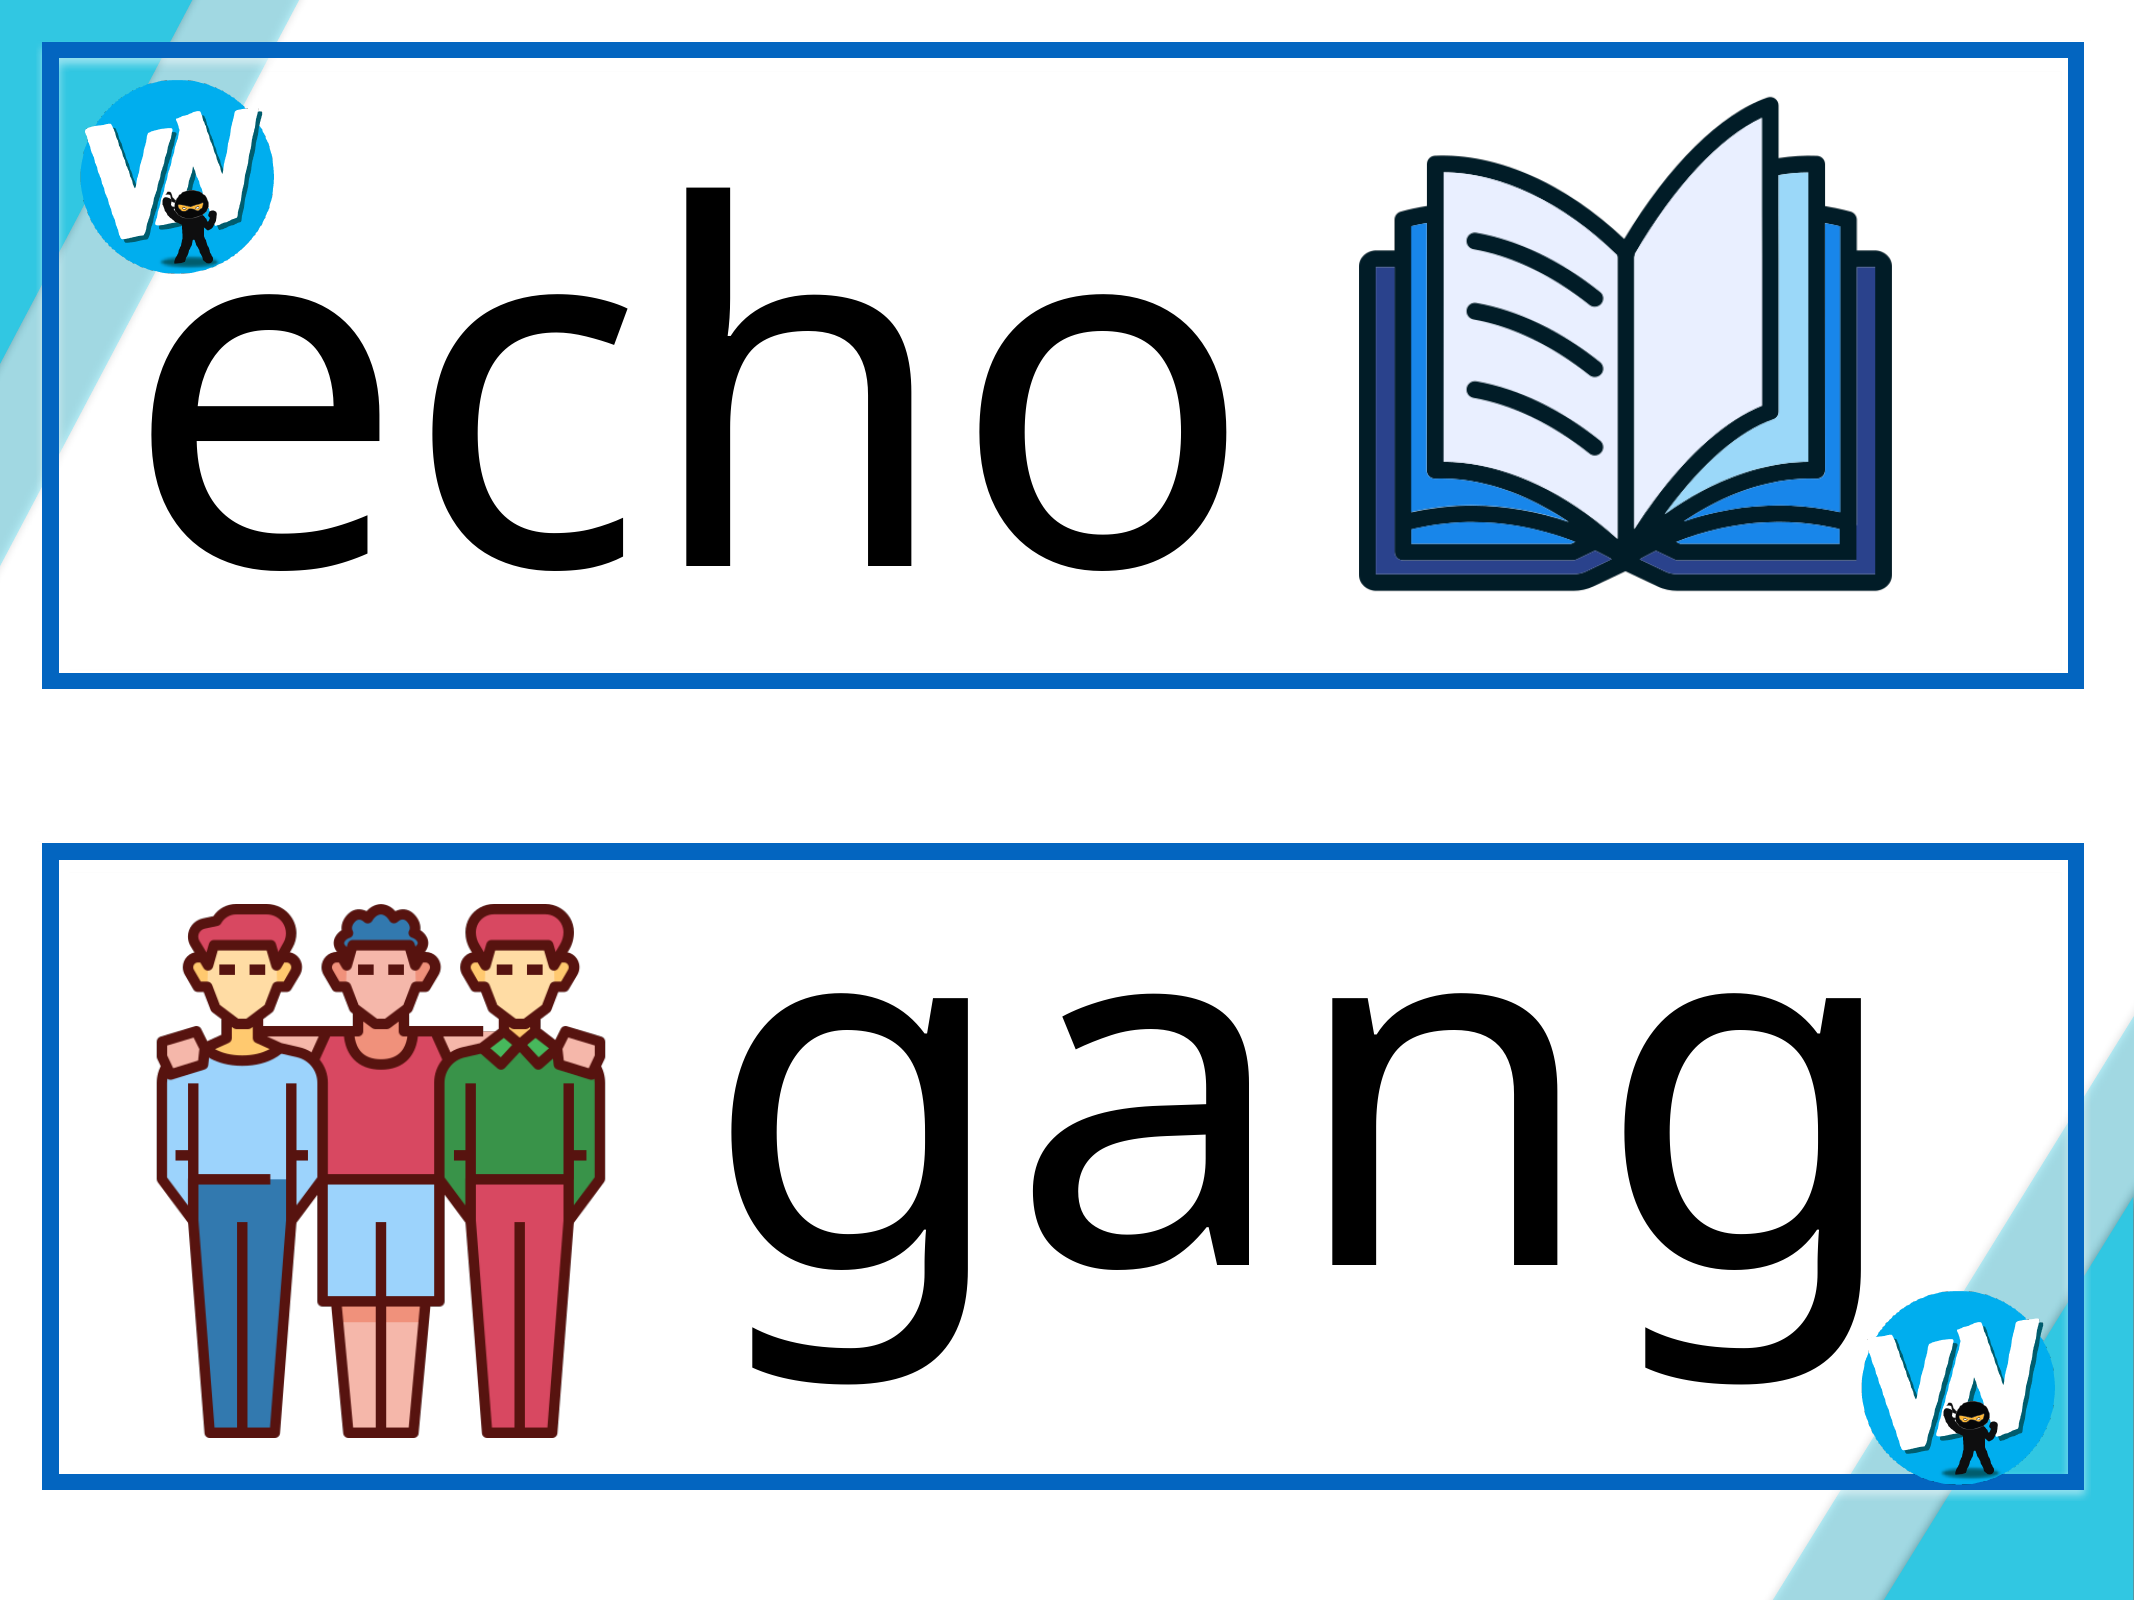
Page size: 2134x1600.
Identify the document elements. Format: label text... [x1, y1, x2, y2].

picture [1358, 77, 1893, 612]
text_box [90, 50, 2076, 681]
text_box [1963, 235, 2134, 1600]
text_box [90, 851, 1833, 1483]
text_box echo [116, 59, 1262, 674]
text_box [0, 0, 81, 1497]
picture [114, 904, 648, 1439]
picture [1837, 1288, 2080, 1488]
text_box gang [449, 758, 1956, 1373]
picture [57, 77, 299, 278]
